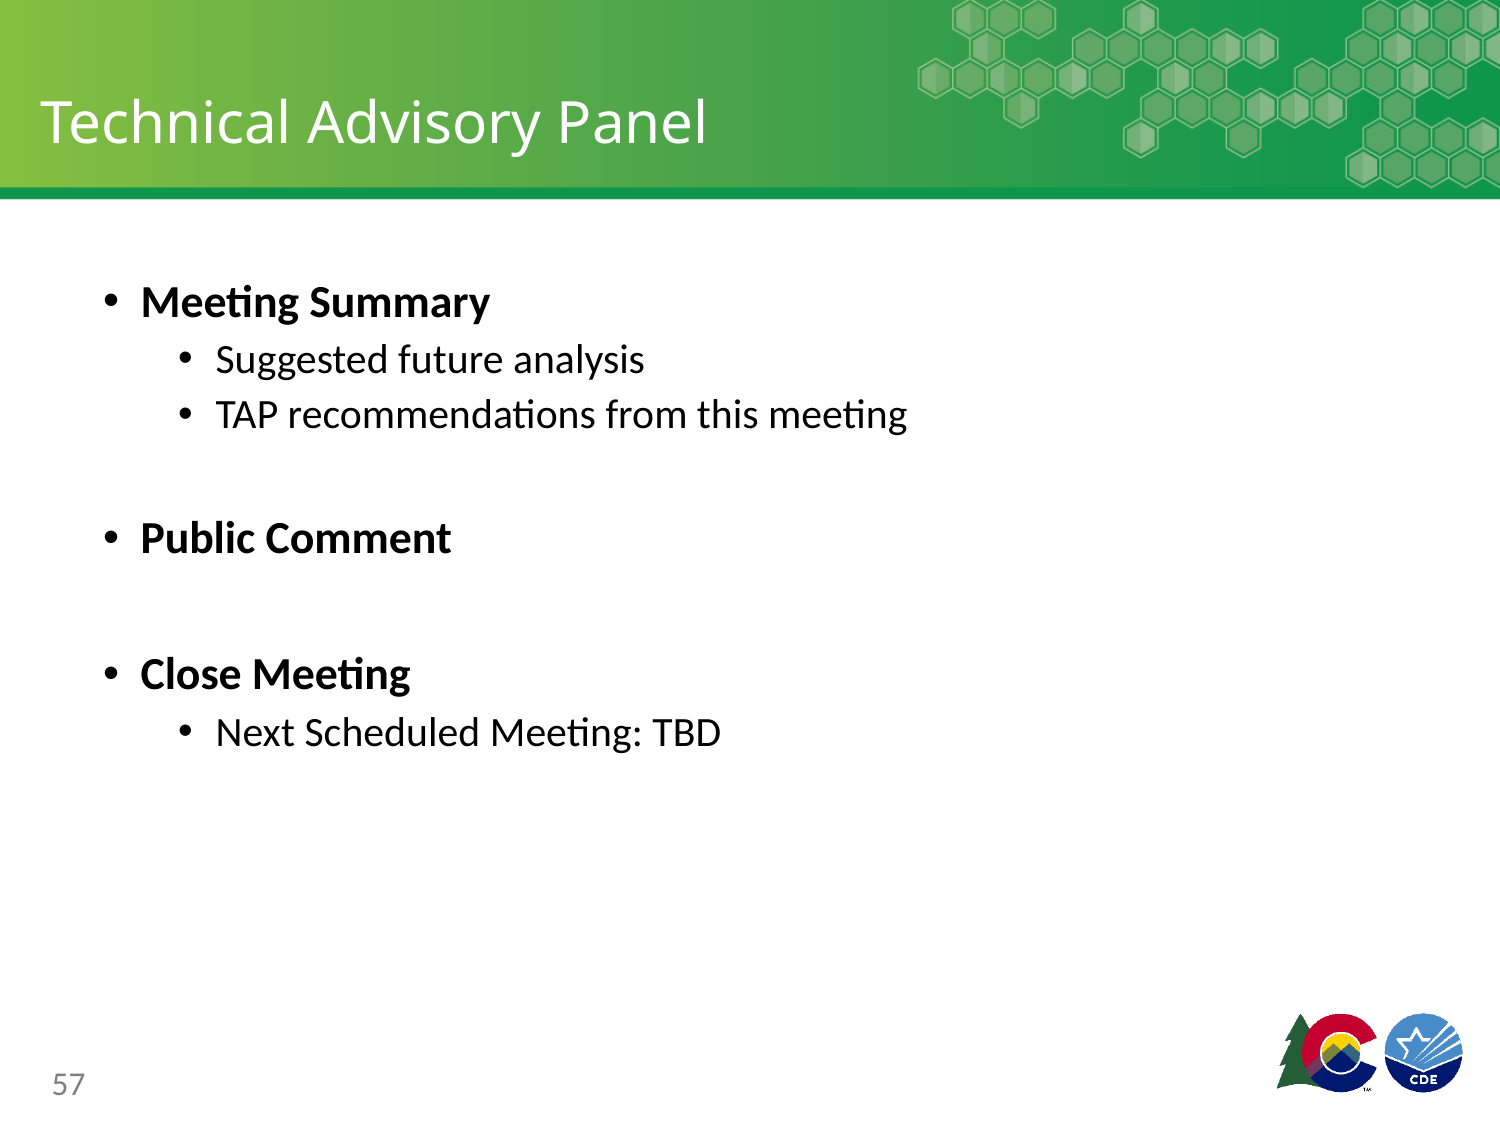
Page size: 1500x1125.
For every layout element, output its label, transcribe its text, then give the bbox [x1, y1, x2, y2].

slide_number 57 [36, 1054, 375, 1115]
picture [1275, 1012, 1463, 1093]
title Technical Advisory Panel [40, 84, 1038, 166]
picture [0, 0, 1500, 200]
list Meeting Summary Suggested future analysis TAP recommendations from this meeting Public Comment Close Meeting Next Scheduled Meeting: TBD [103, 277, 1397, 1002]
